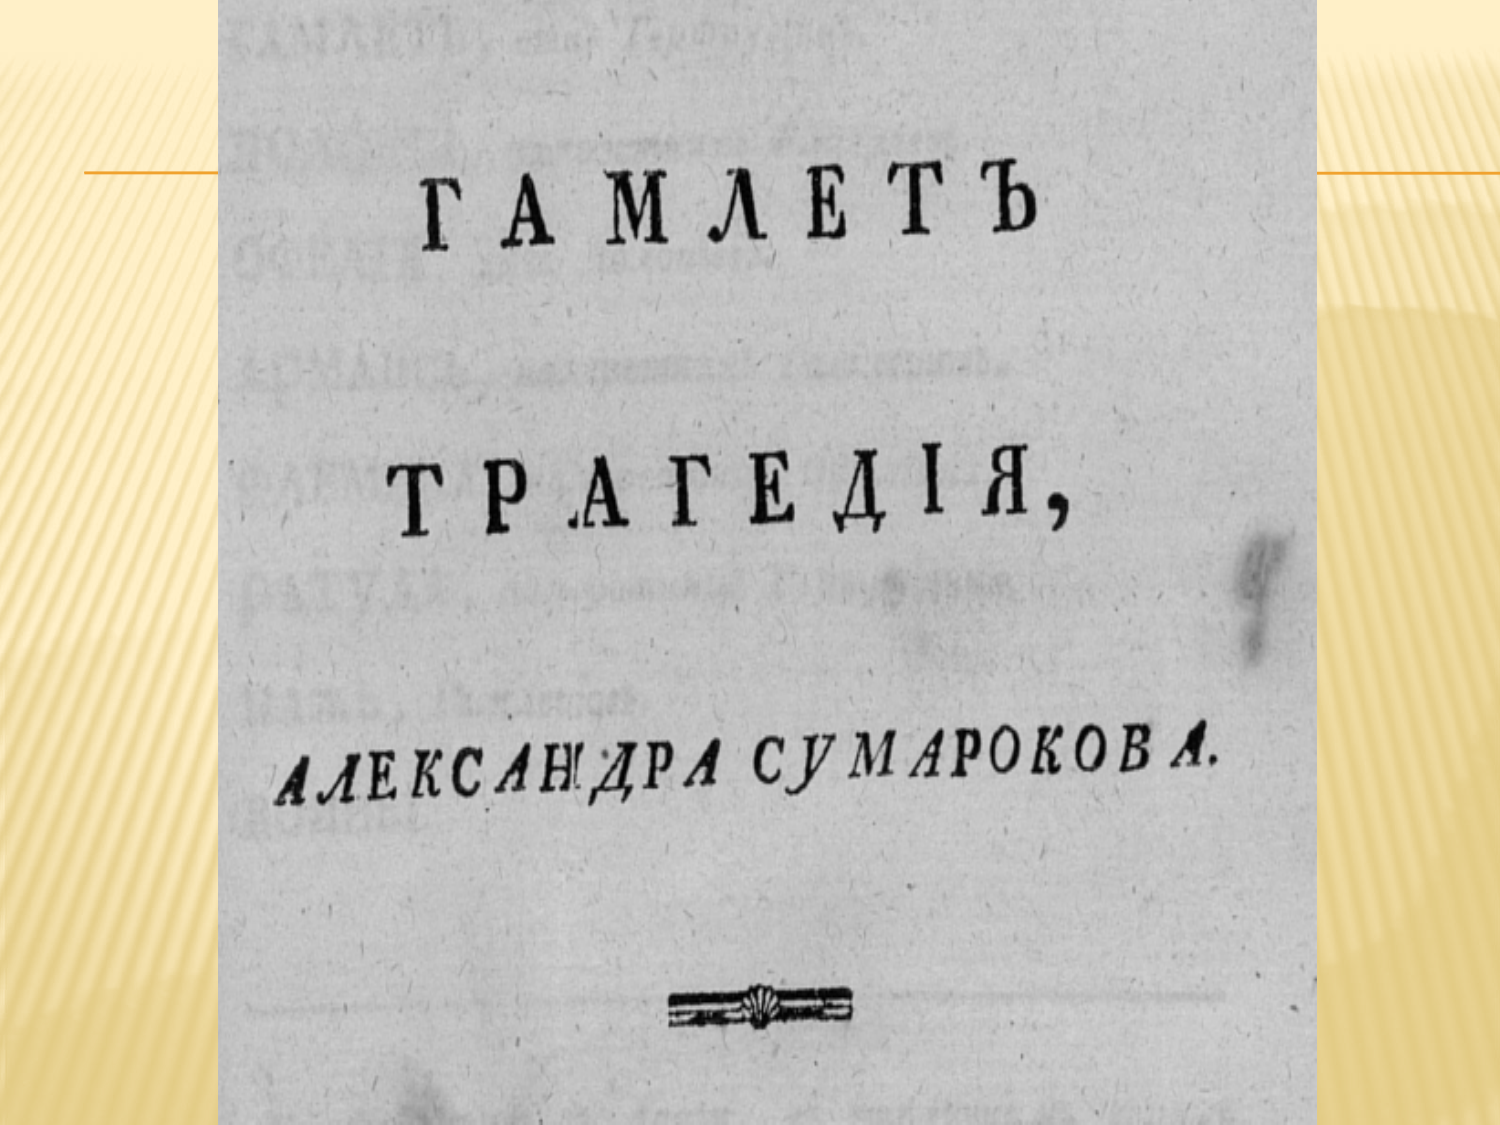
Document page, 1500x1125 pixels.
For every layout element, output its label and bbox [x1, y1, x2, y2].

list [218, 0, 1318, 1125]
